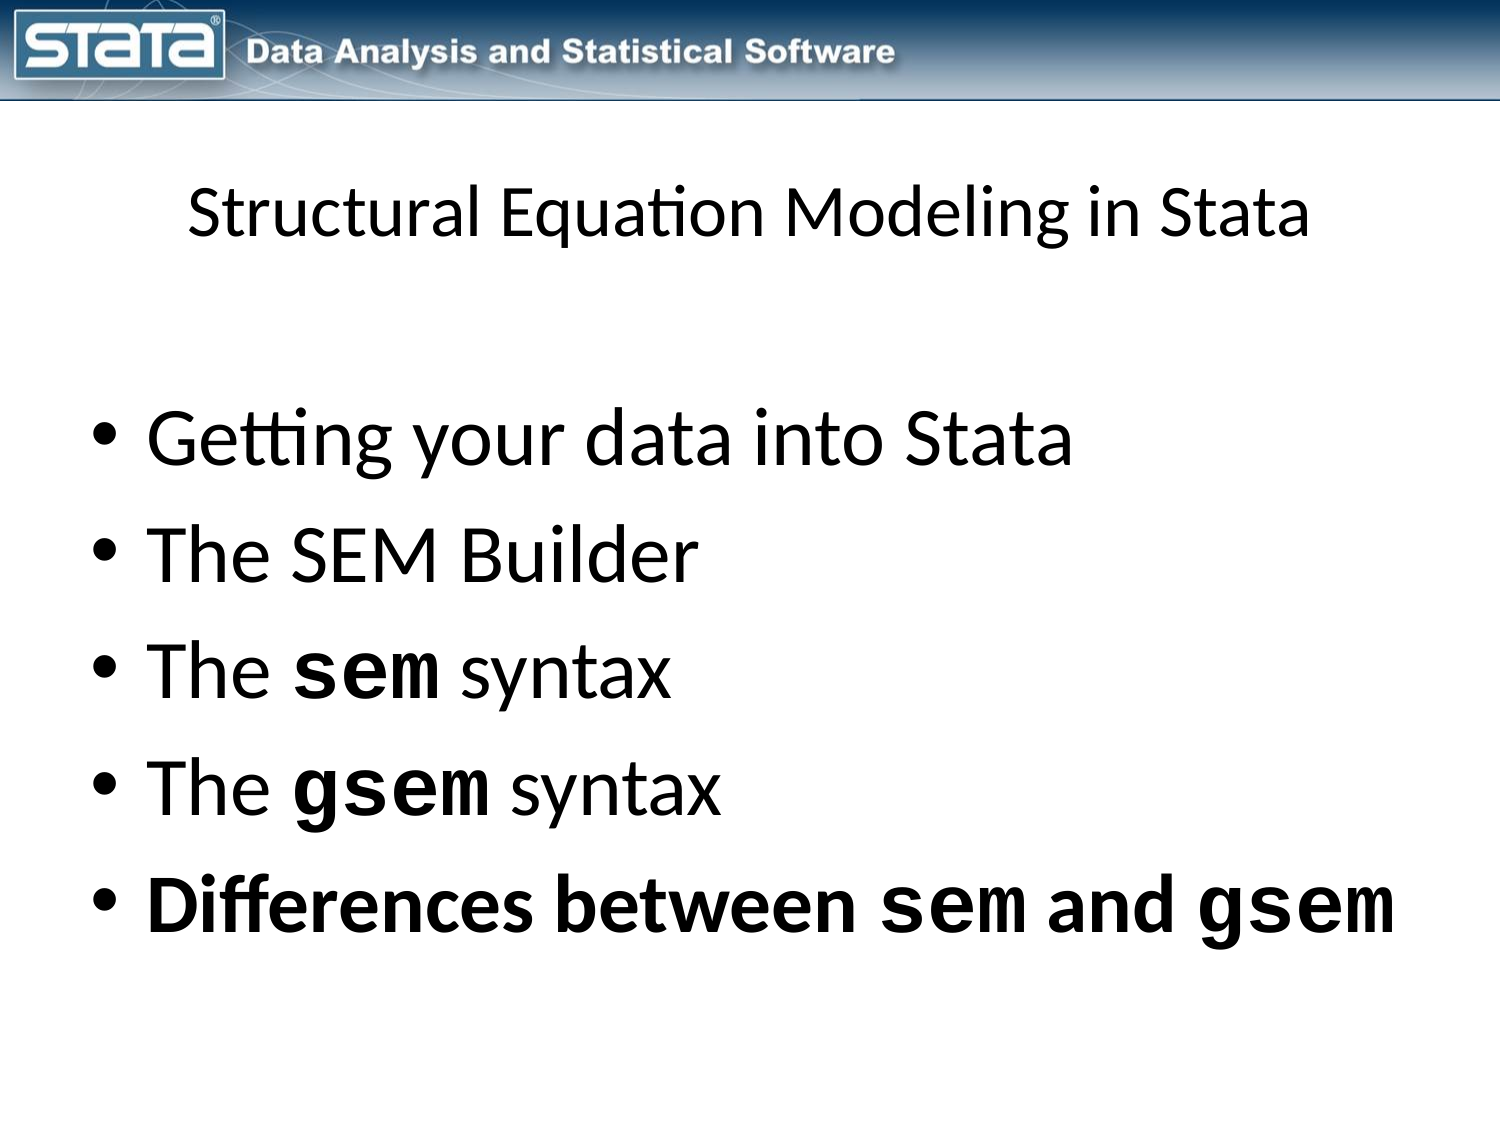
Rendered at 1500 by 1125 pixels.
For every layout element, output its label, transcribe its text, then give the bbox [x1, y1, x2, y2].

list Getting your data into Stata The SEM Builder The sem syntax The gsem syntax Differences between sem and gsem [75, 375, 1425, 1038]
picture [0, 0, 1500, 101]
title Structural Equation Modeling in Stata [75, 125, 1425, 288]
